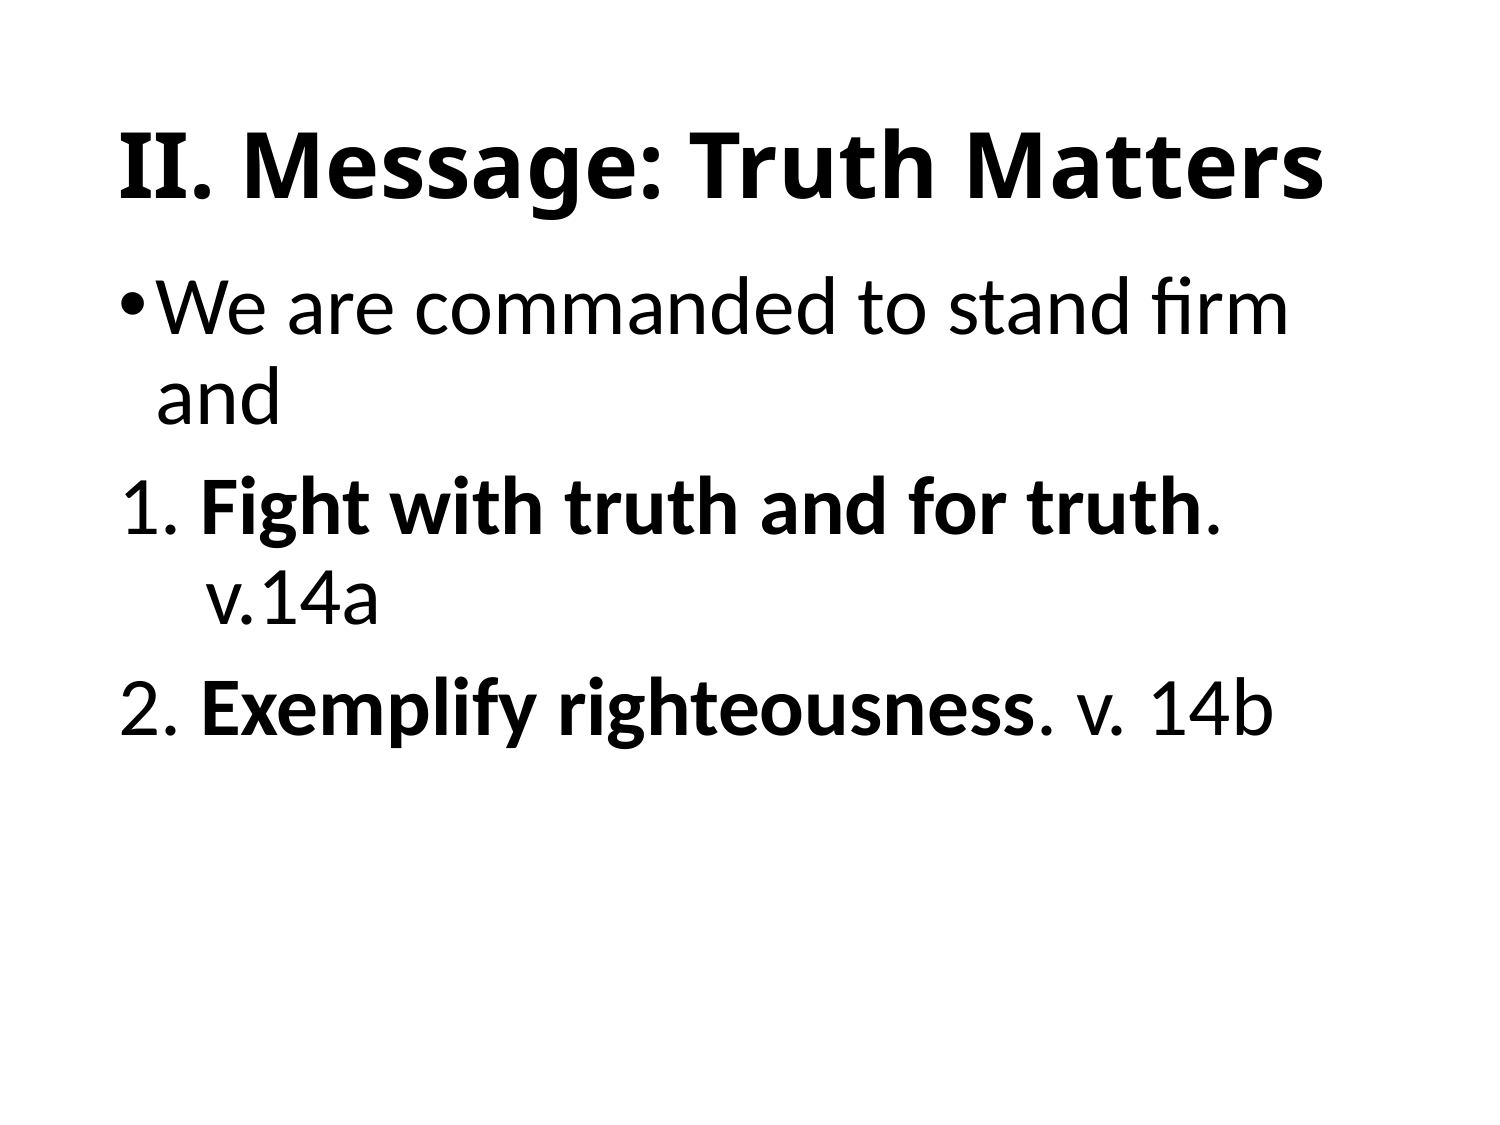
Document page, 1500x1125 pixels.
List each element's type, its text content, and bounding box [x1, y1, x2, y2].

title II. Message: Truth Matters [103, 59, 1397, 254]
list We are commanded to stand firm and 1. Fight with truth and for truth. v.14a 2. Exemplify righteousness. v. 14b [103, 254, 1397, 969]
